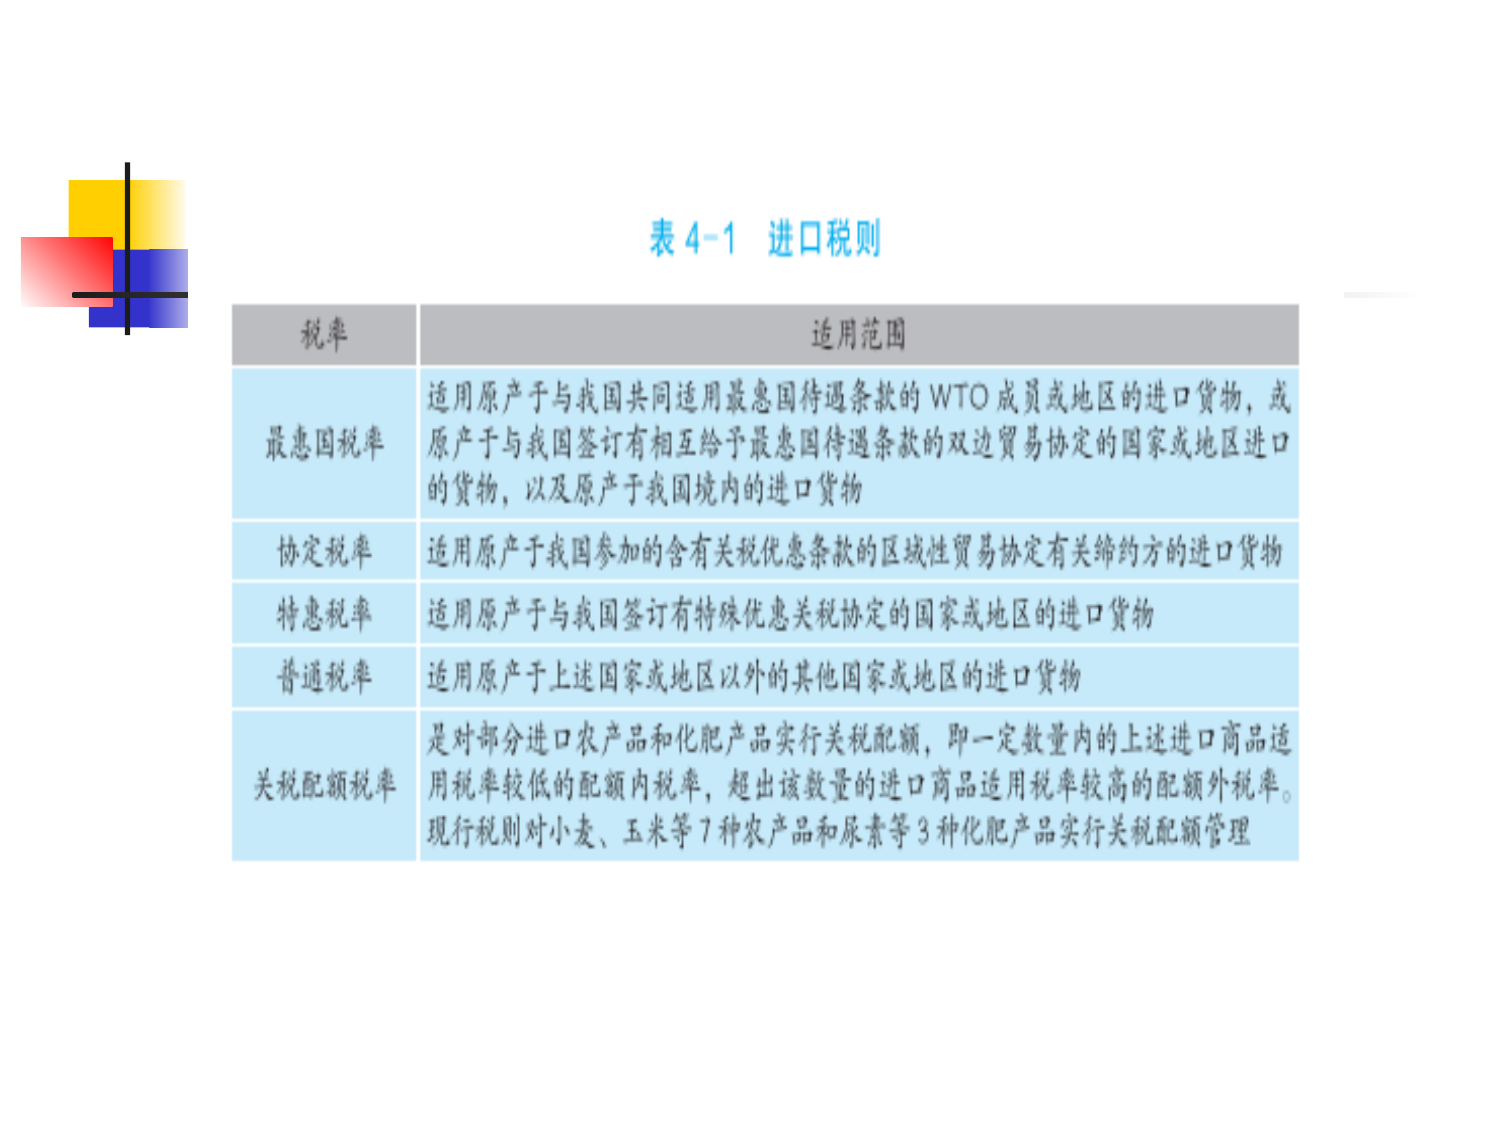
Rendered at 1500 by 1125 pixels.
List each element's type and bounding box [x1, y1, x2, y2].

picture [188, 184, 1344, 894]
